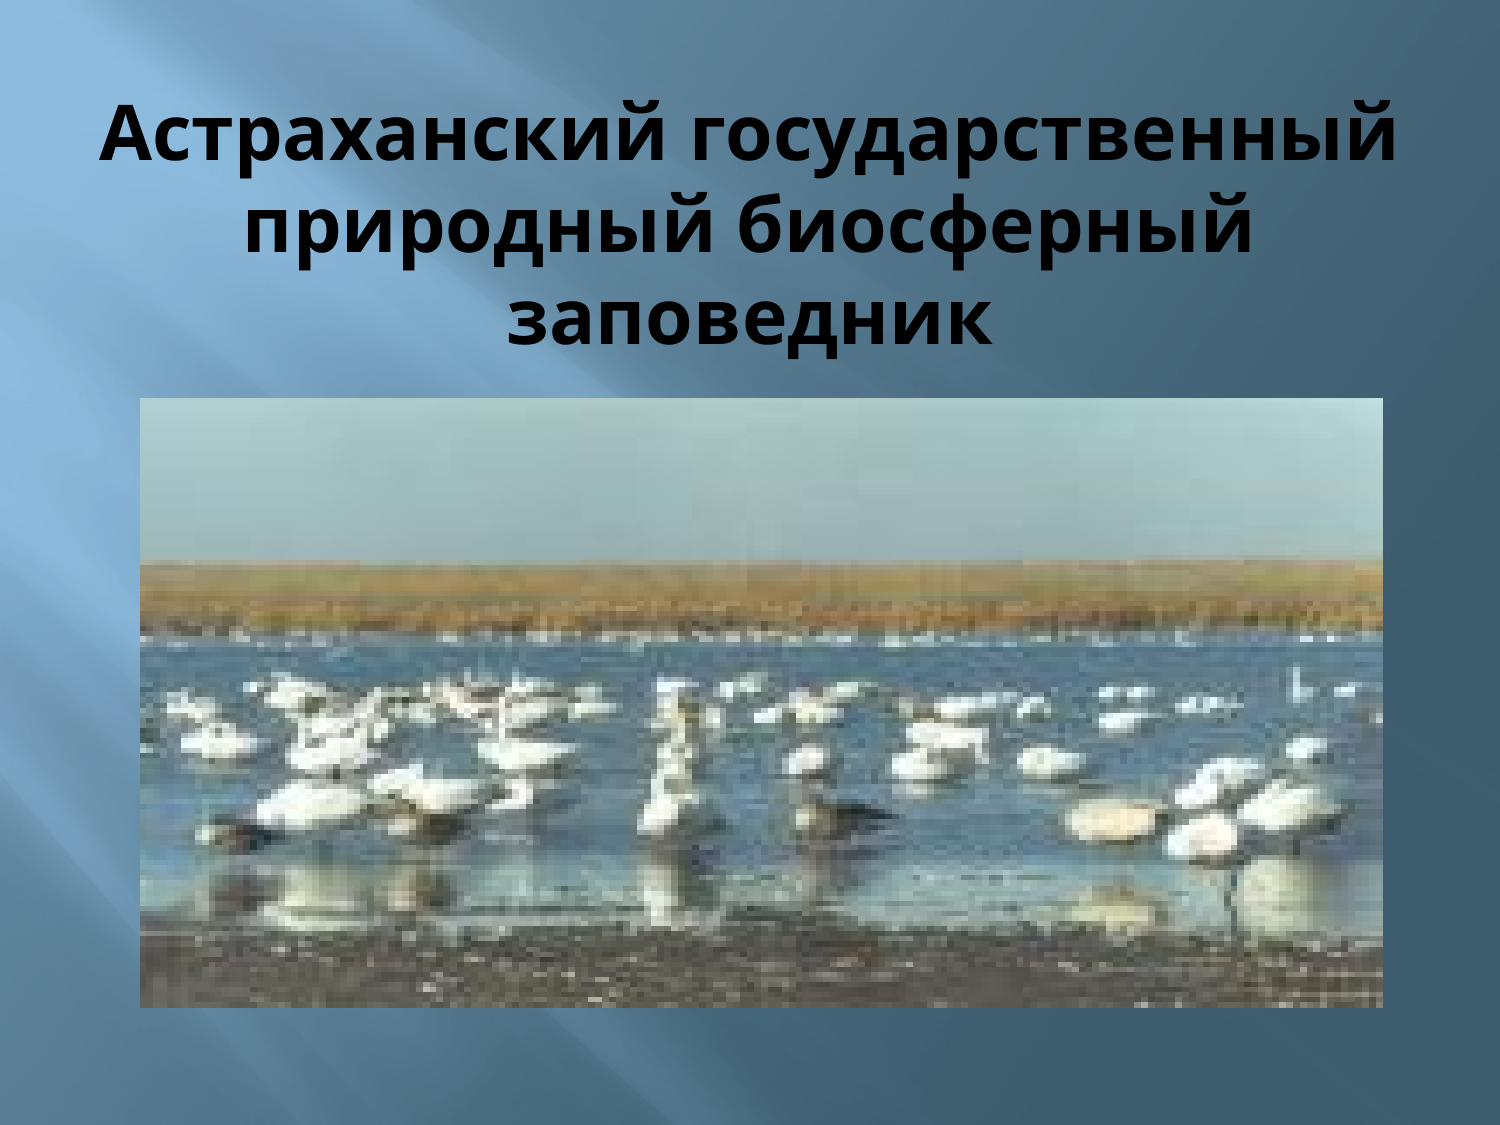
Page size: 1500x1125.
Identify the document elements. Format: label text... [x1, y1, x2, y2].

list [140, 398, 1384, 1009]
title Астраханский государственный природный биосферный заповедник [75, 45, 1425, 399]
